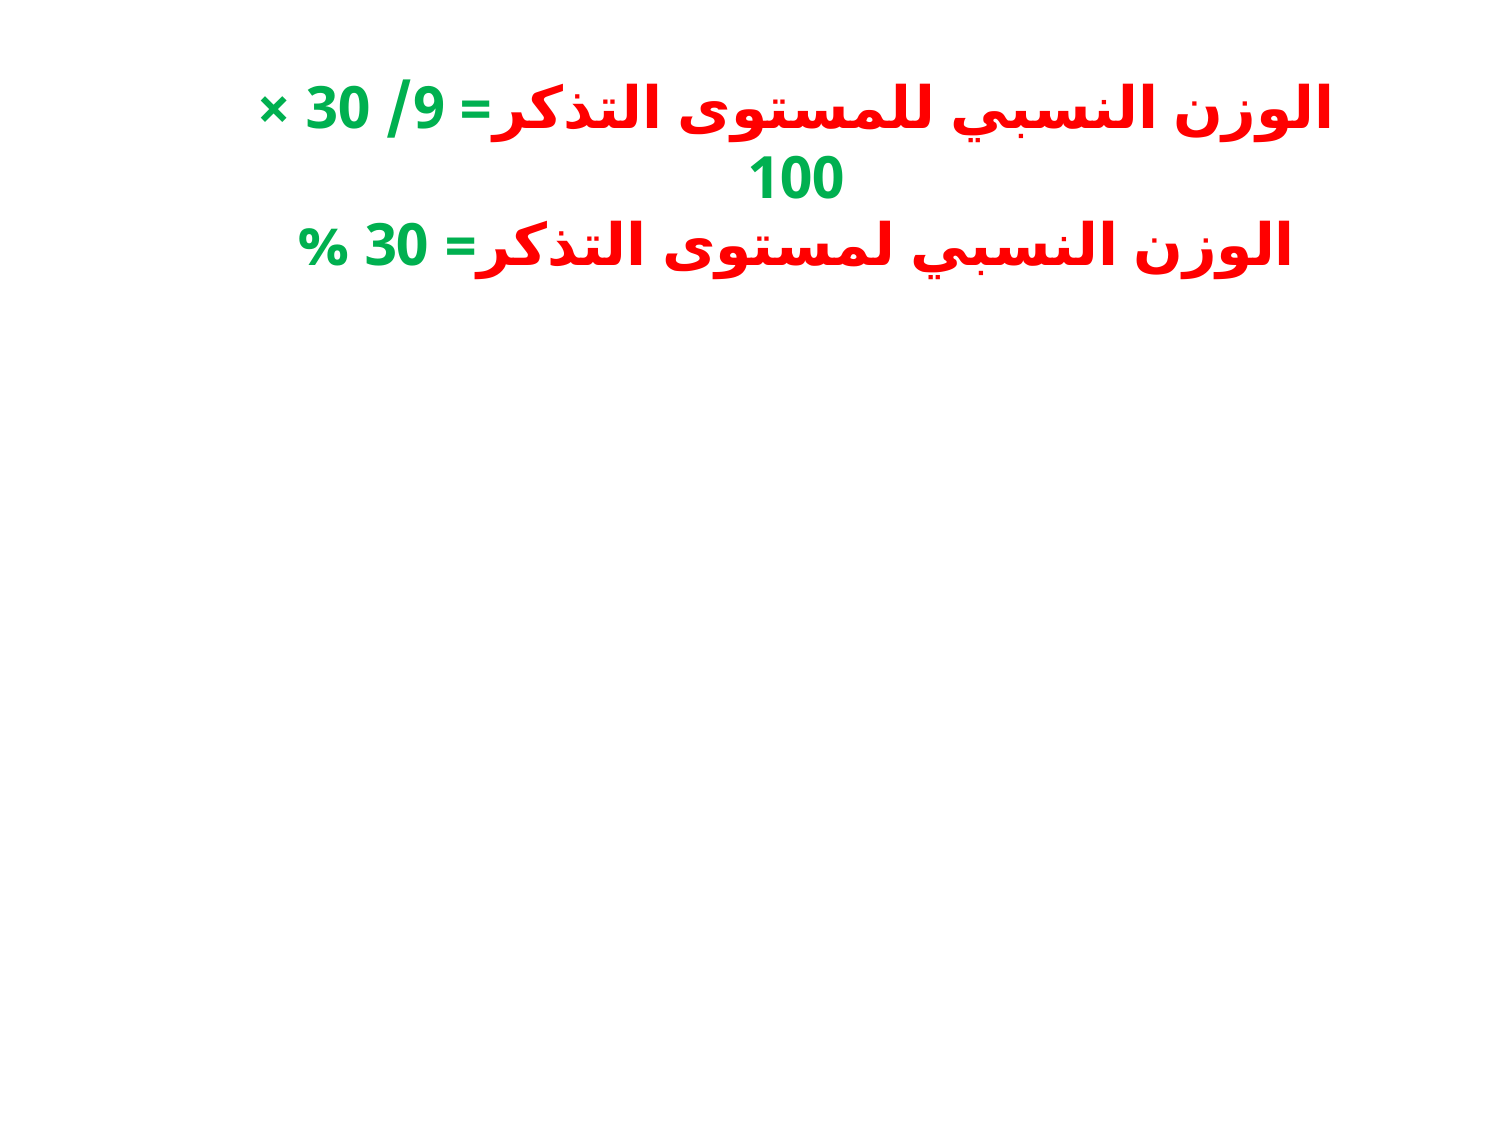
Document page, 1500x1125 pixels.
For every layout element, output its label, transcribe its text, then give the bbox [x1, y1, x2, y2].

text_box الوزن النسبي لمستوى التذكر= 30 % [224, 200, 1368, 285]
text_box الوزن النسبي للمستوى التذكر= 9/ 30 × 100 [224, 62, 1368, 200]
